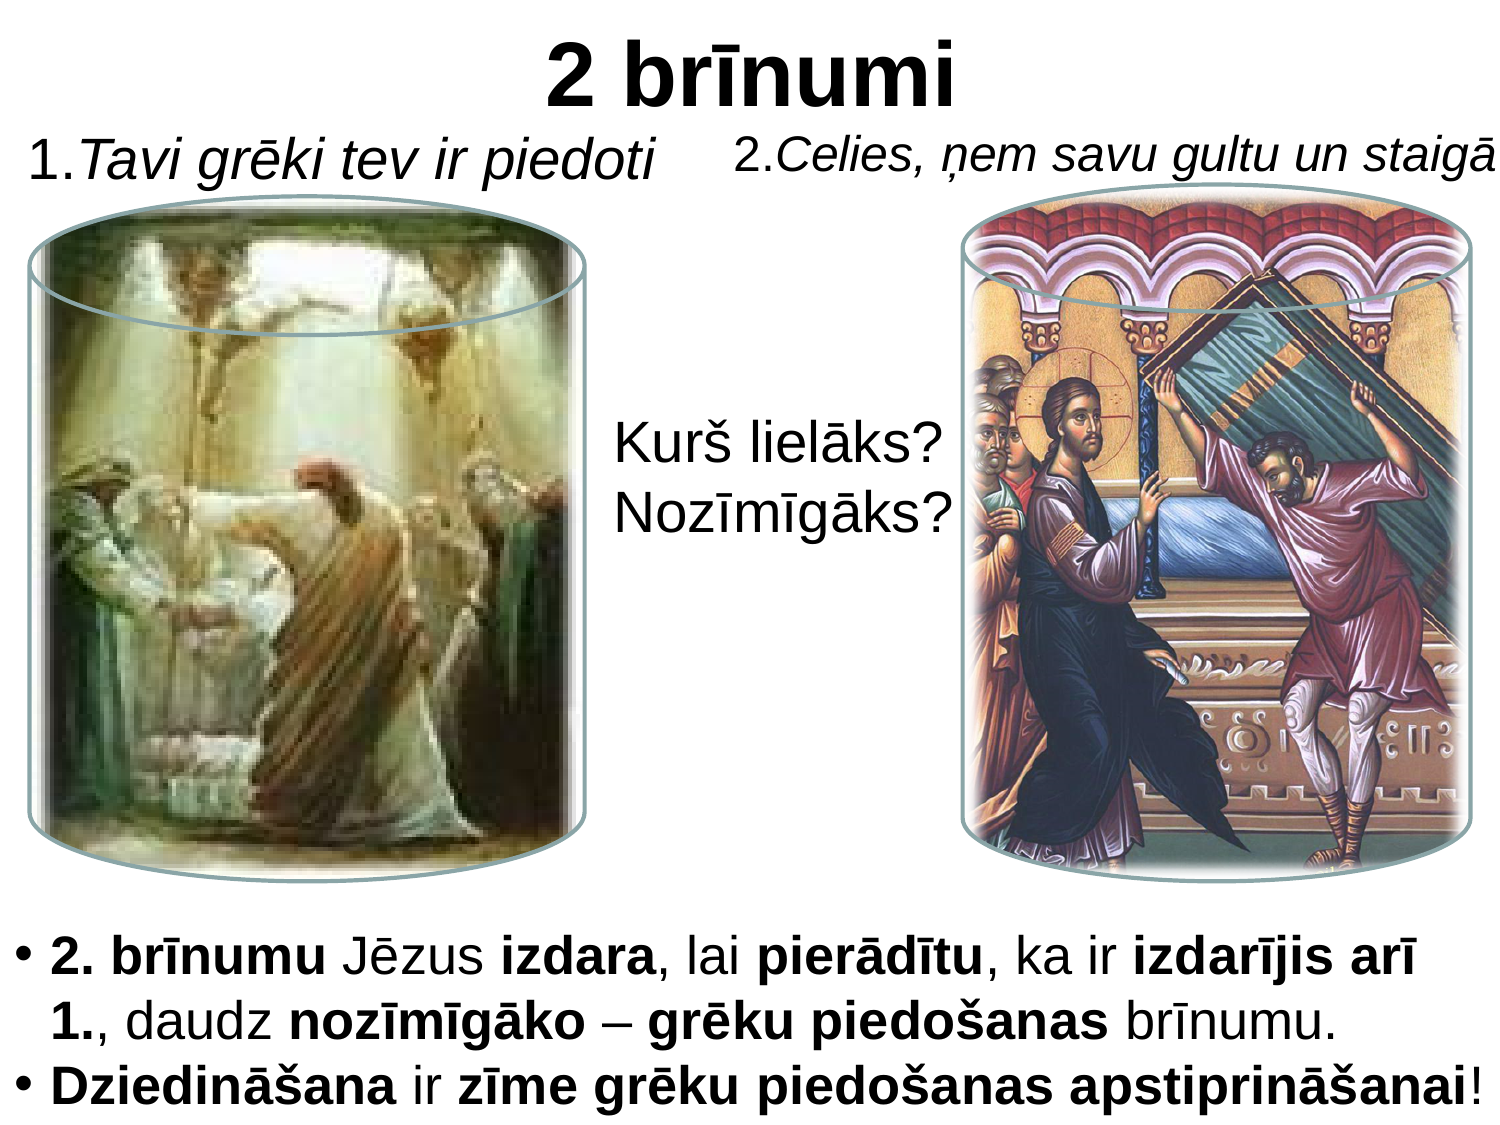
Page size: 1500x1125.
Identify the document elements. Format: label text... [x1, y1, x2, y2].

title 2 brīnumi [76, 0, 1428, 140]
text_box 2. brīnumu Jēzus izdara, lai pierādītu, ka ir izdarījis arī 1., daudz nozīmīgāko – grēku piedošanas brīnumu. Dziedināšana ir zīme grēku piedošanas apstiprināšanai! [0, 912, 1500, 1123]
text_box [960, 189, 1473, 884]
text_box 2.Celies, ņem savu gultu un staigā [718, 113, 1500, 189]
text_box 1.Tavi grēki tev ir piedoti [12, 113, 688, 199]
text_box Kurš lielāks? Nozīmīgāks? [598, 397, 969, 552]
text_box [27, 199, 587, 884]
